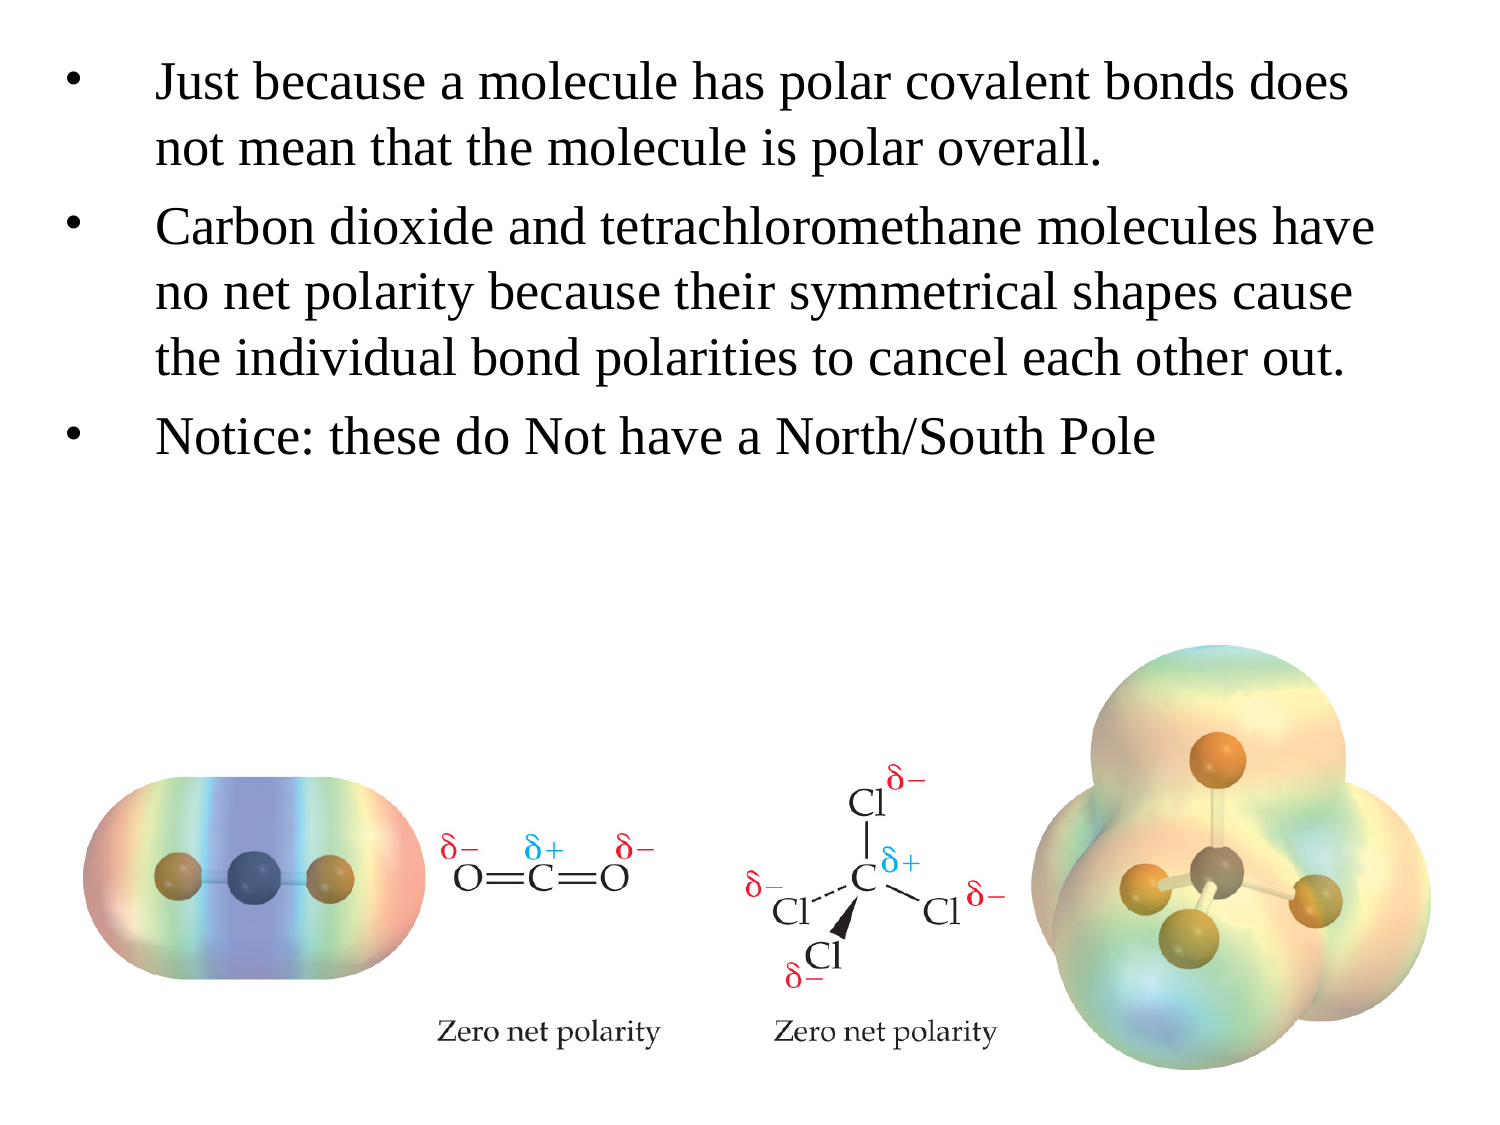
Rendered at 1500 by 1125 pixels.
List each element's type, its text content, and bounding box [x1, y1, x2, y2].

picture [74, 637, 1438, 1088]
text_box Just because a molecule has polar covalent bonds does not mean that the molecule is polar overall. Carbon dioxide and tetrachloromethane molecules have no net polarity because their symmetrical shapes cause the individual bond polarities to cancel each other out. Notice: these do Not have a North/South Pole [49, 37, 1400, 488]
